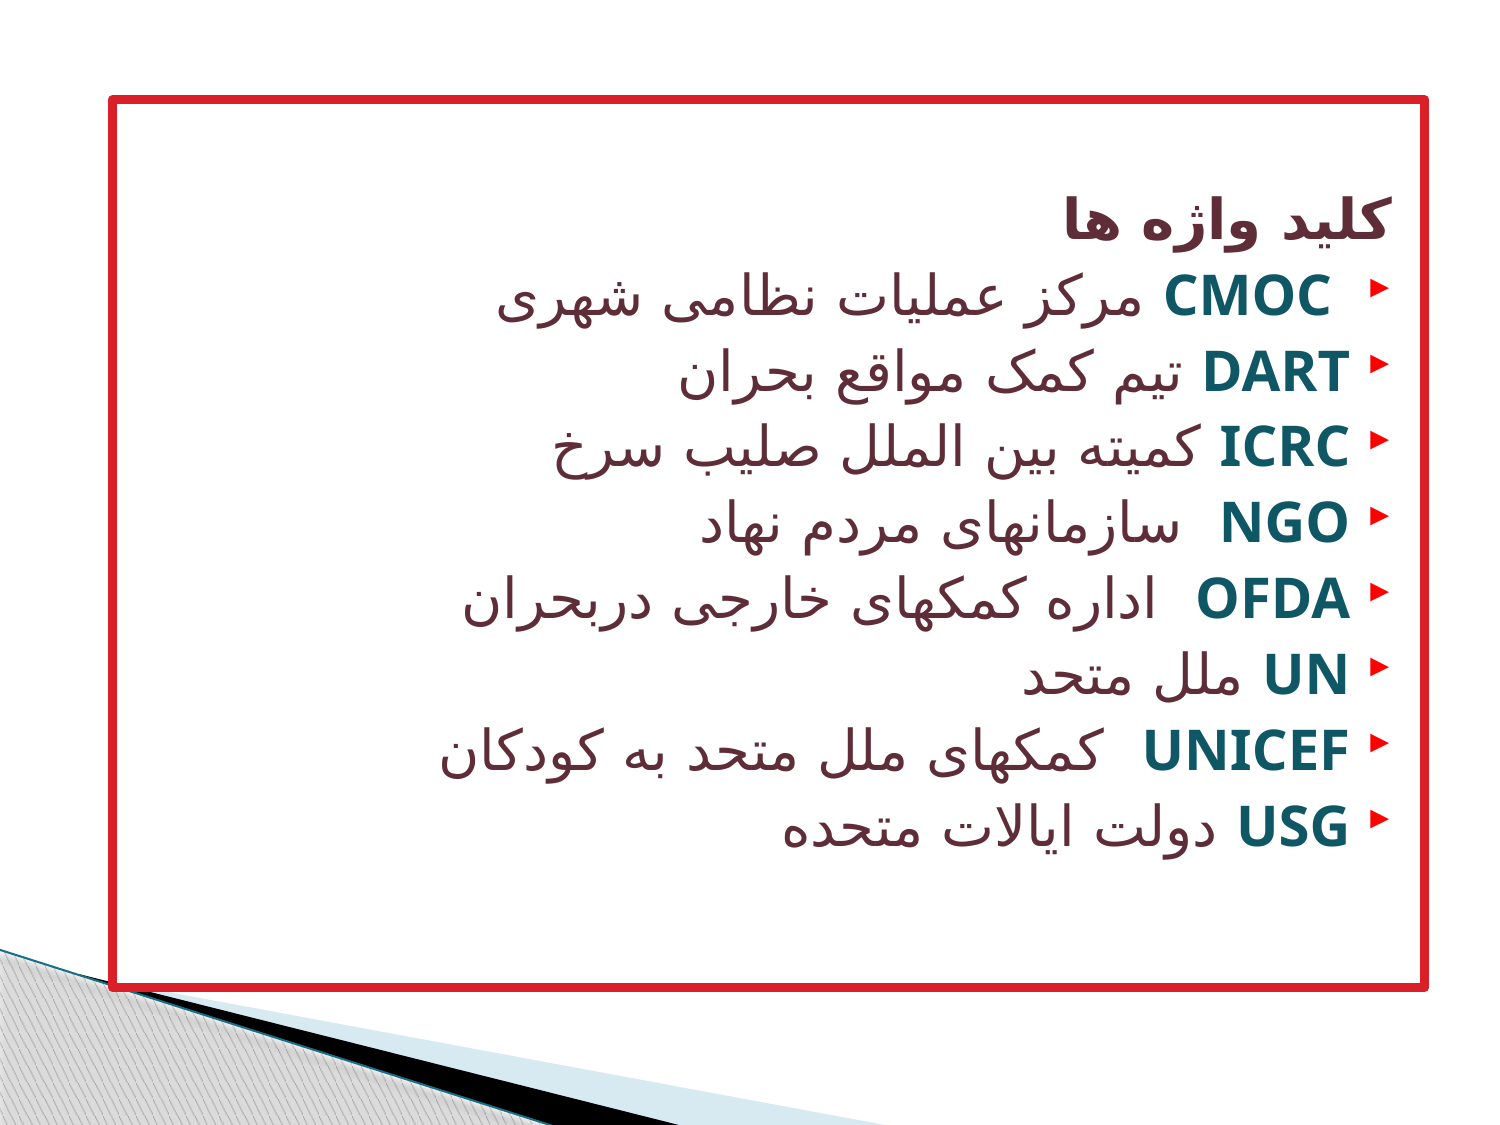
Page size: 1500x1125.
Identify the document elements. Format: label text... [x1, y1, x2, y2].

list کلید واژه ها CMOC مرکز عملیات نظامی شهری DART تیم کمک مواقع بحران ICRC کمیته بین الملل صلیب سرخ NGO سازمانهای مردم نهاد OFDA اداره کمکهای خارجی دربحران UN ملل متحد UNICEF کمکهای ملل متحد به کودکان USG دولت ایالات متحده [108, 95, 1429, 992]
